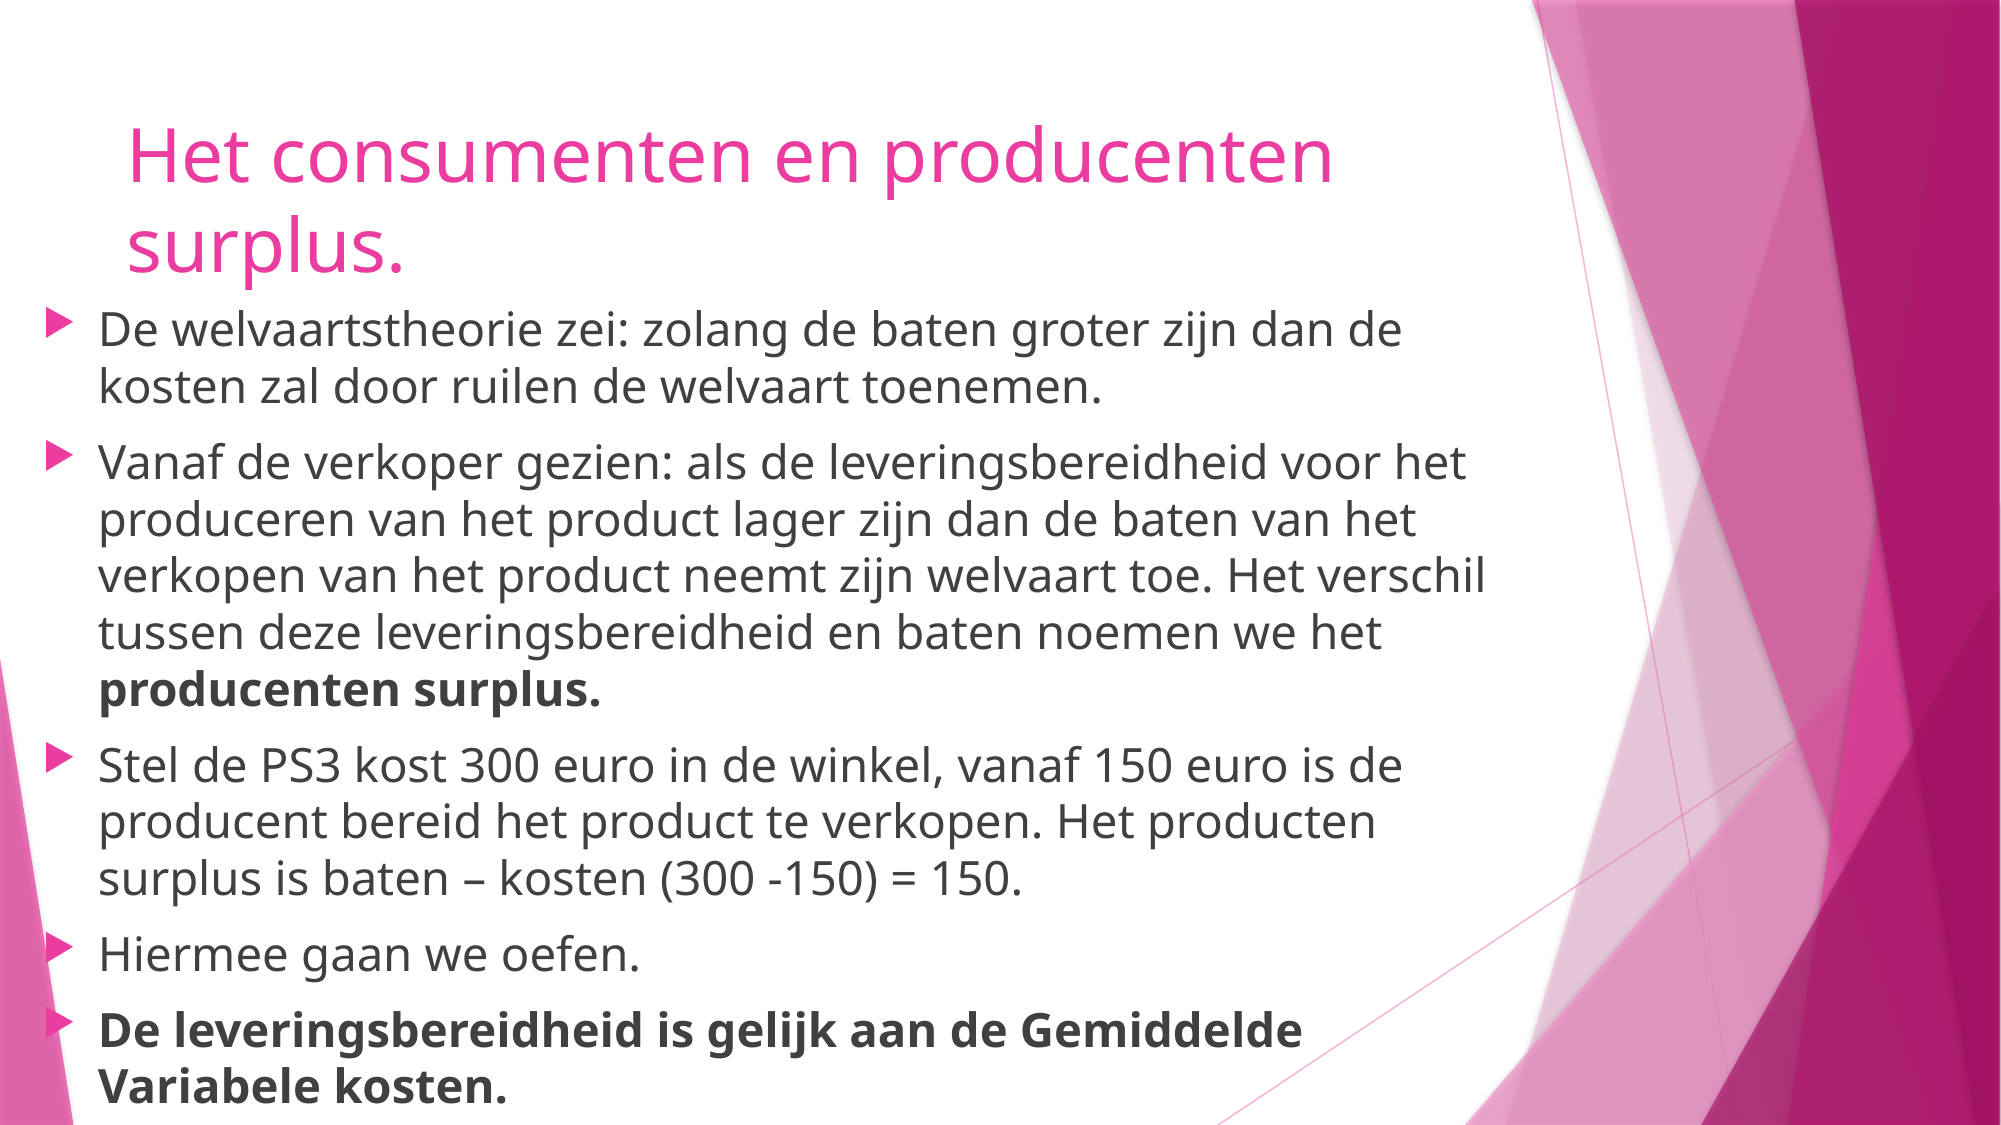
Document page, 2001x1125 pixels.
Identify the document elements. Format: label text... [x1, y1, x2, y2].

title Het consumenten en producenten surplus. [111, 99, 1522, 292]
list De welvaartstheorie zei: zolang de baten groter zijn dan de kosten zal door ruilen de welvaart toenemen. Vanaf de verkoper gezien: als de leveringsbereidheid voor het produceren van het product lager zijn dan de baten van het verkopen van het product neemt zijn welvaart toe. Het verschil tussen deze leveringsbereidheid en baten noemen we het producenten surplus. Stel de PS3 kost 300 euro in de winkel, vanaf 150 euro is de producent bereid het product te verkopen. Het producten surplus is baten – kosten (300 -150) = 150. Hiermee gaan we oefen. De leveringsbereidheid is gelijk aan de Gemiddelde Variabele kosten. [27, 292, 1522, 1125]
